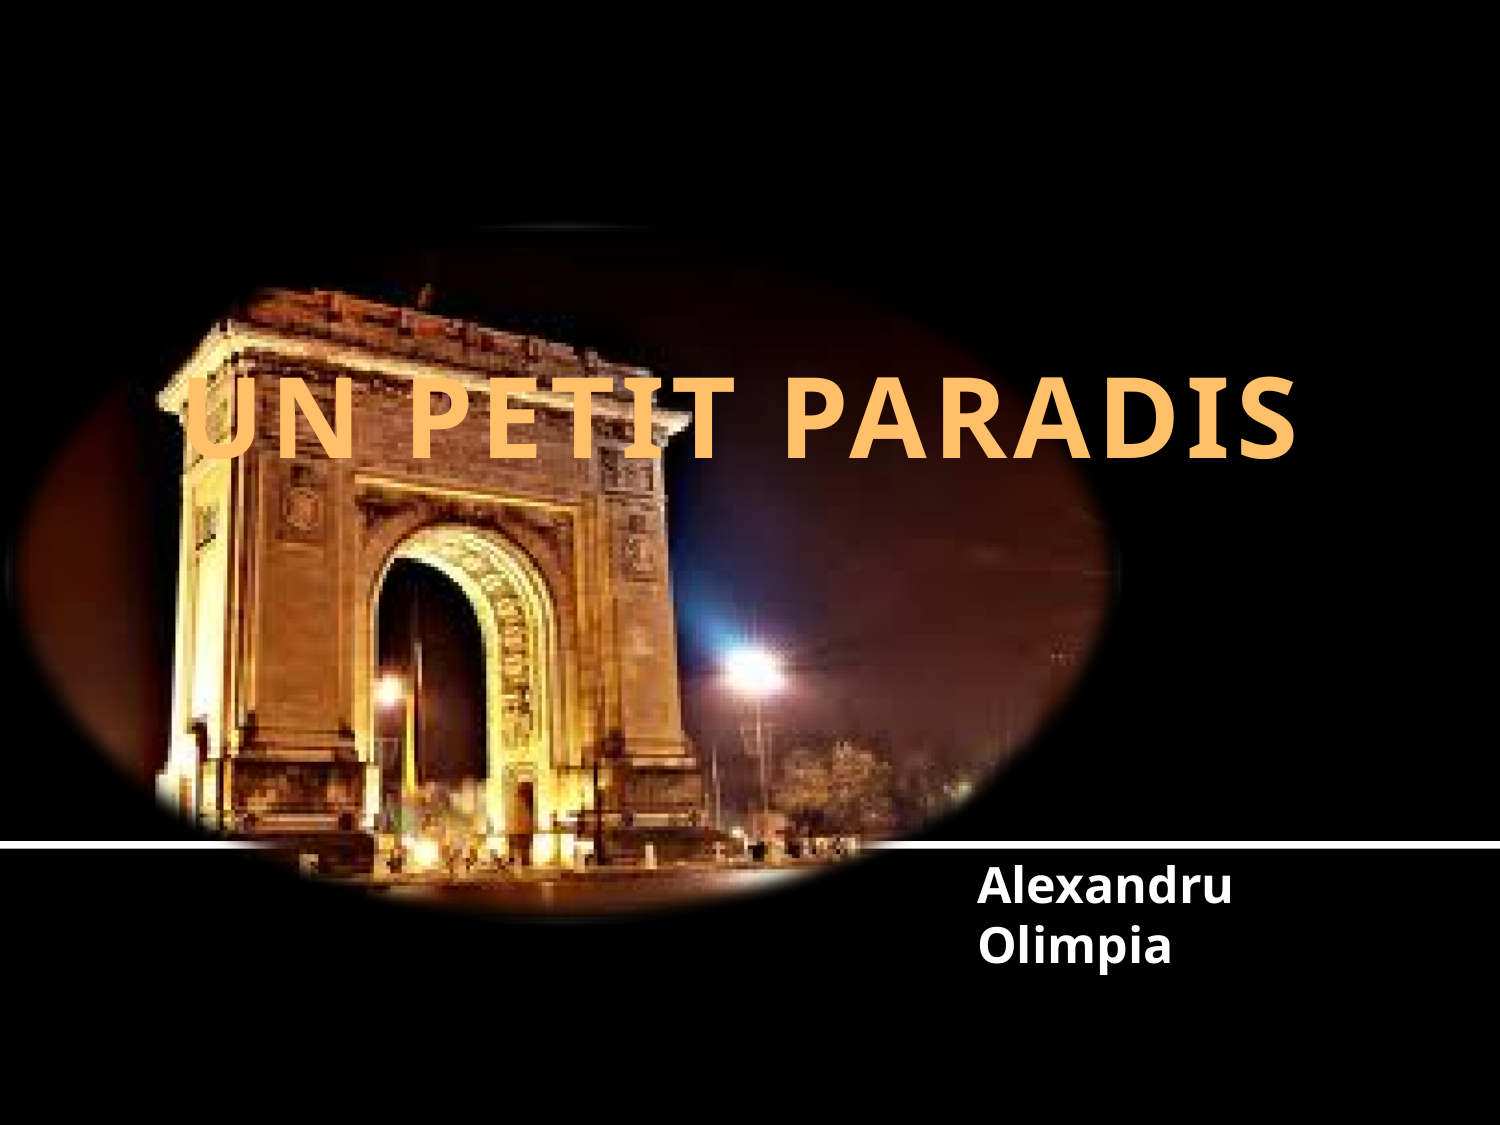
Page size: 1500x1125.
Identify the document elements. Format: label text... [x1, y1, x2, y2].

text_box UN PETIT PARADIS [1132, 338, 1316, 488]
picture [0, 219, 1128, 929]
text_box Alexandru Olimpia [962, 845, 1447, 981]
